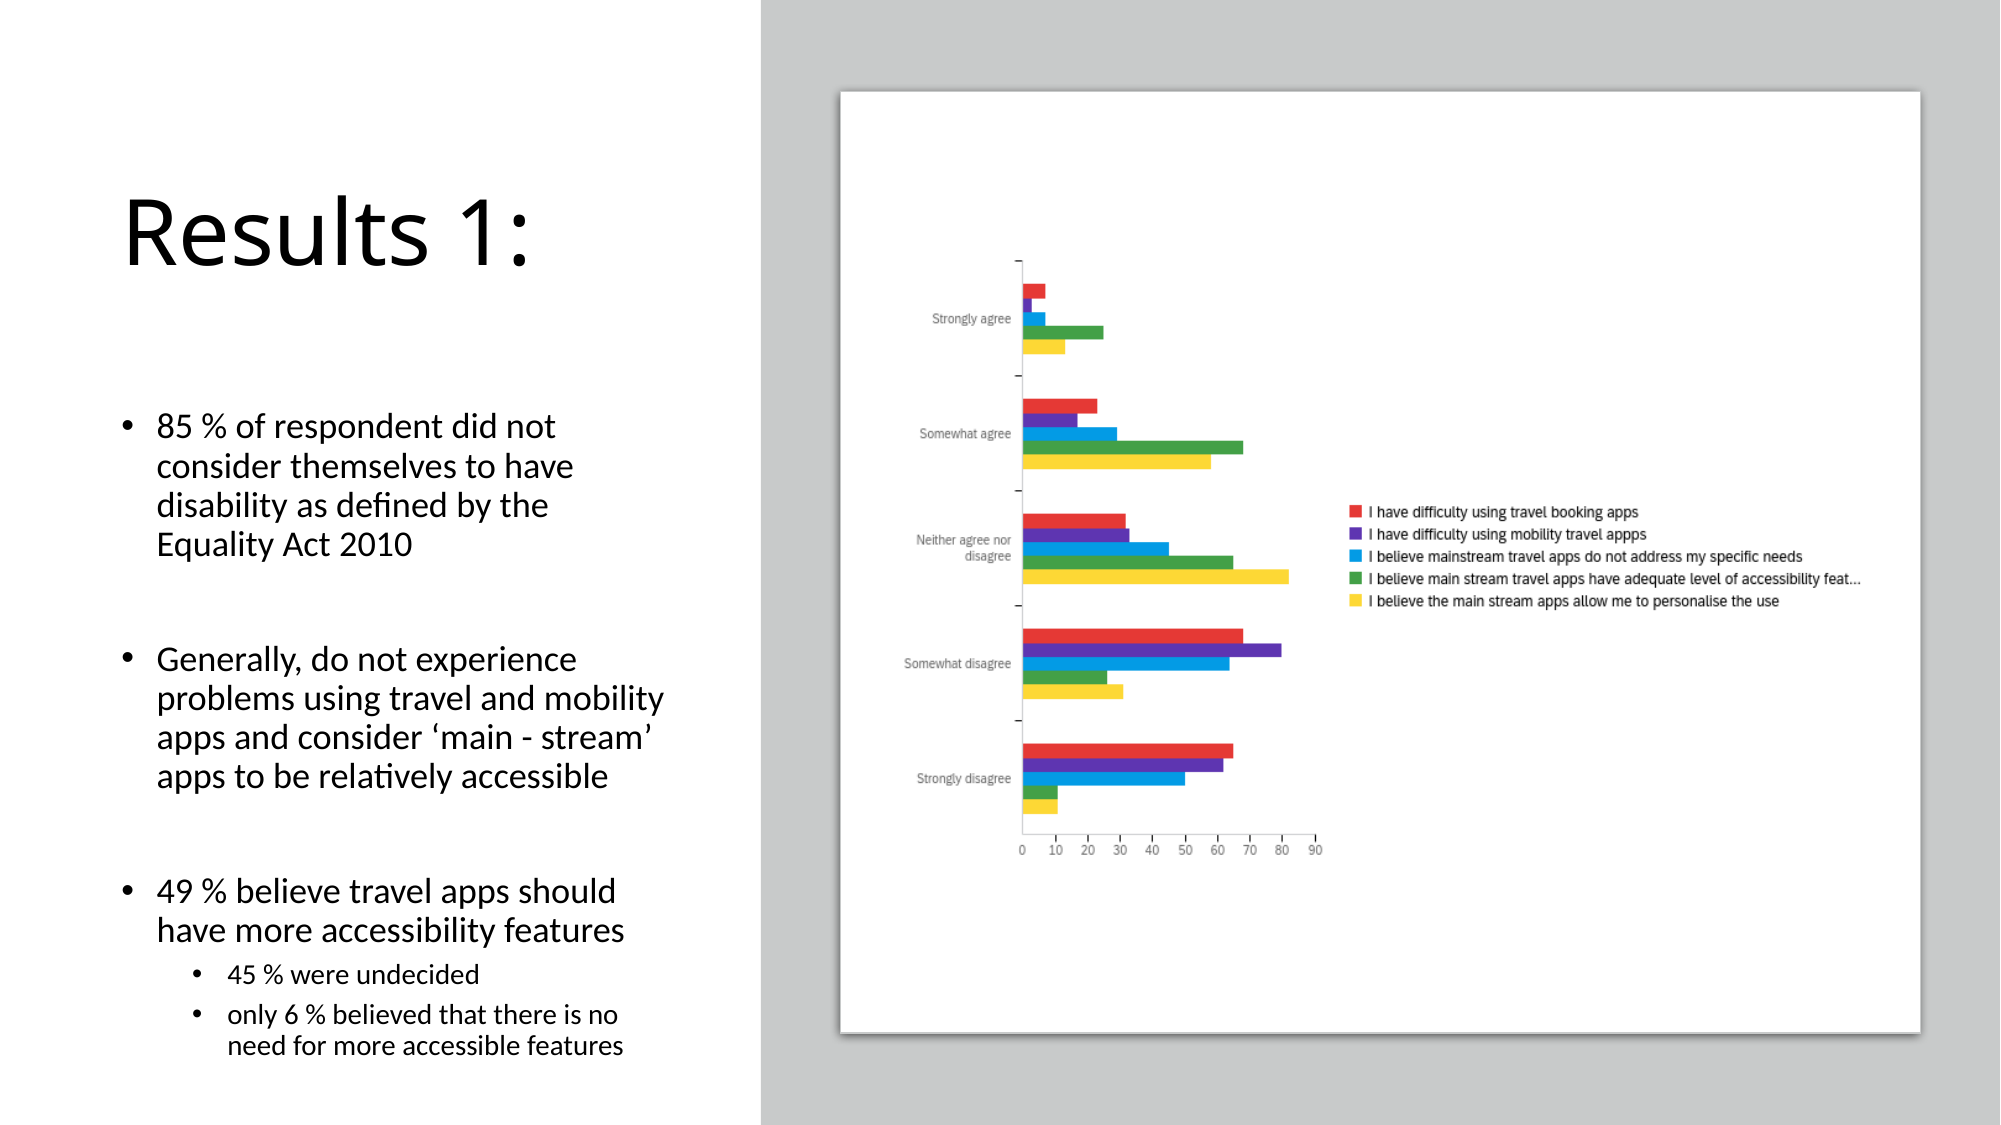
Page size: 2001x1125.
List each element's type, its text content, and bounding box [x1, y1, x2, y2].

text_box [839, 90, 1922, 1034]
title Results 1: [106, 103, 682, 370]
list 85 % of respondent did not consider themselves to have disability as defined by the Equality Act 2010 Generally, do not experience problems using travel and mobility apps and consider ‘main - stream’ apps to be relatively accessible 49 % believe travel apps should have more accessibility features 45 % were undecided only 6 % believed that there is no need for more accessible features [106, 399, 682, 1085]
picture [886, 253, 1875, 871]
text_box [760, 0, 2000, 1125]
